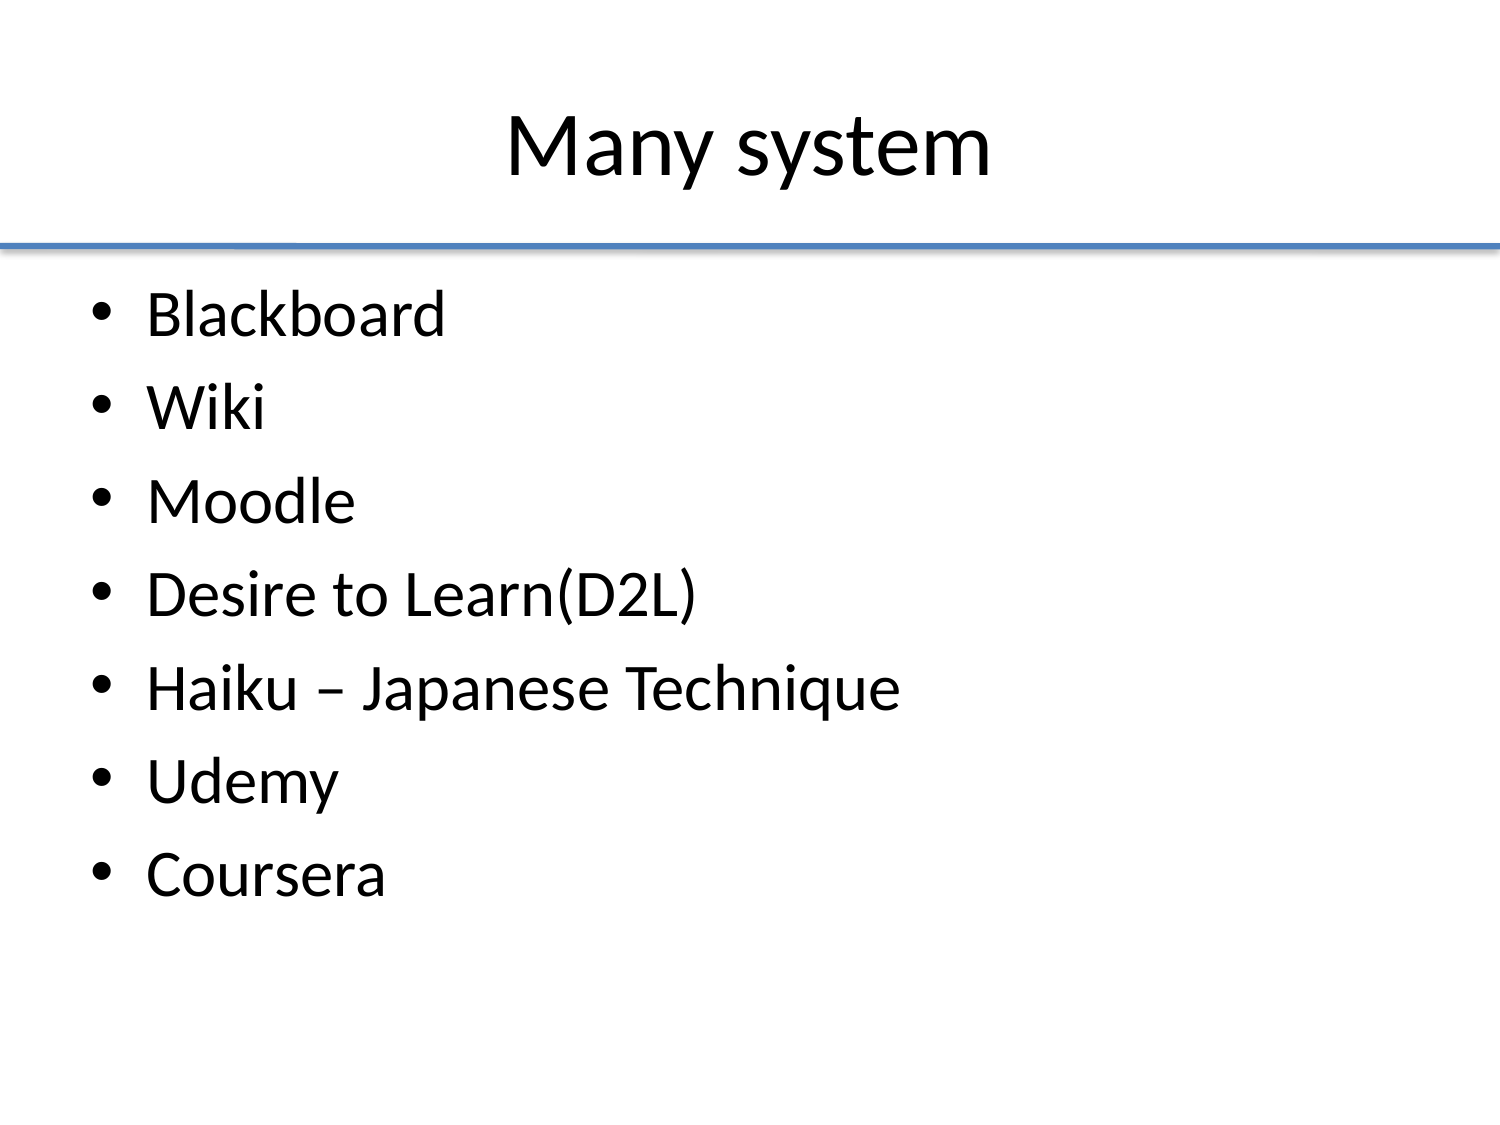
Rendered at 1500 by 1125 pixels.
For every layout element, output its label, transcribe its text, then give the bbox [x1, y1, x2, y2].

list Blackboard Wiki Moodle Desire to Learn(D2L) Haiku – Japanese Technique Udemy Coursera [75, 262, 1425, 1005]
title Many system [75, 45, 1425, 233]
